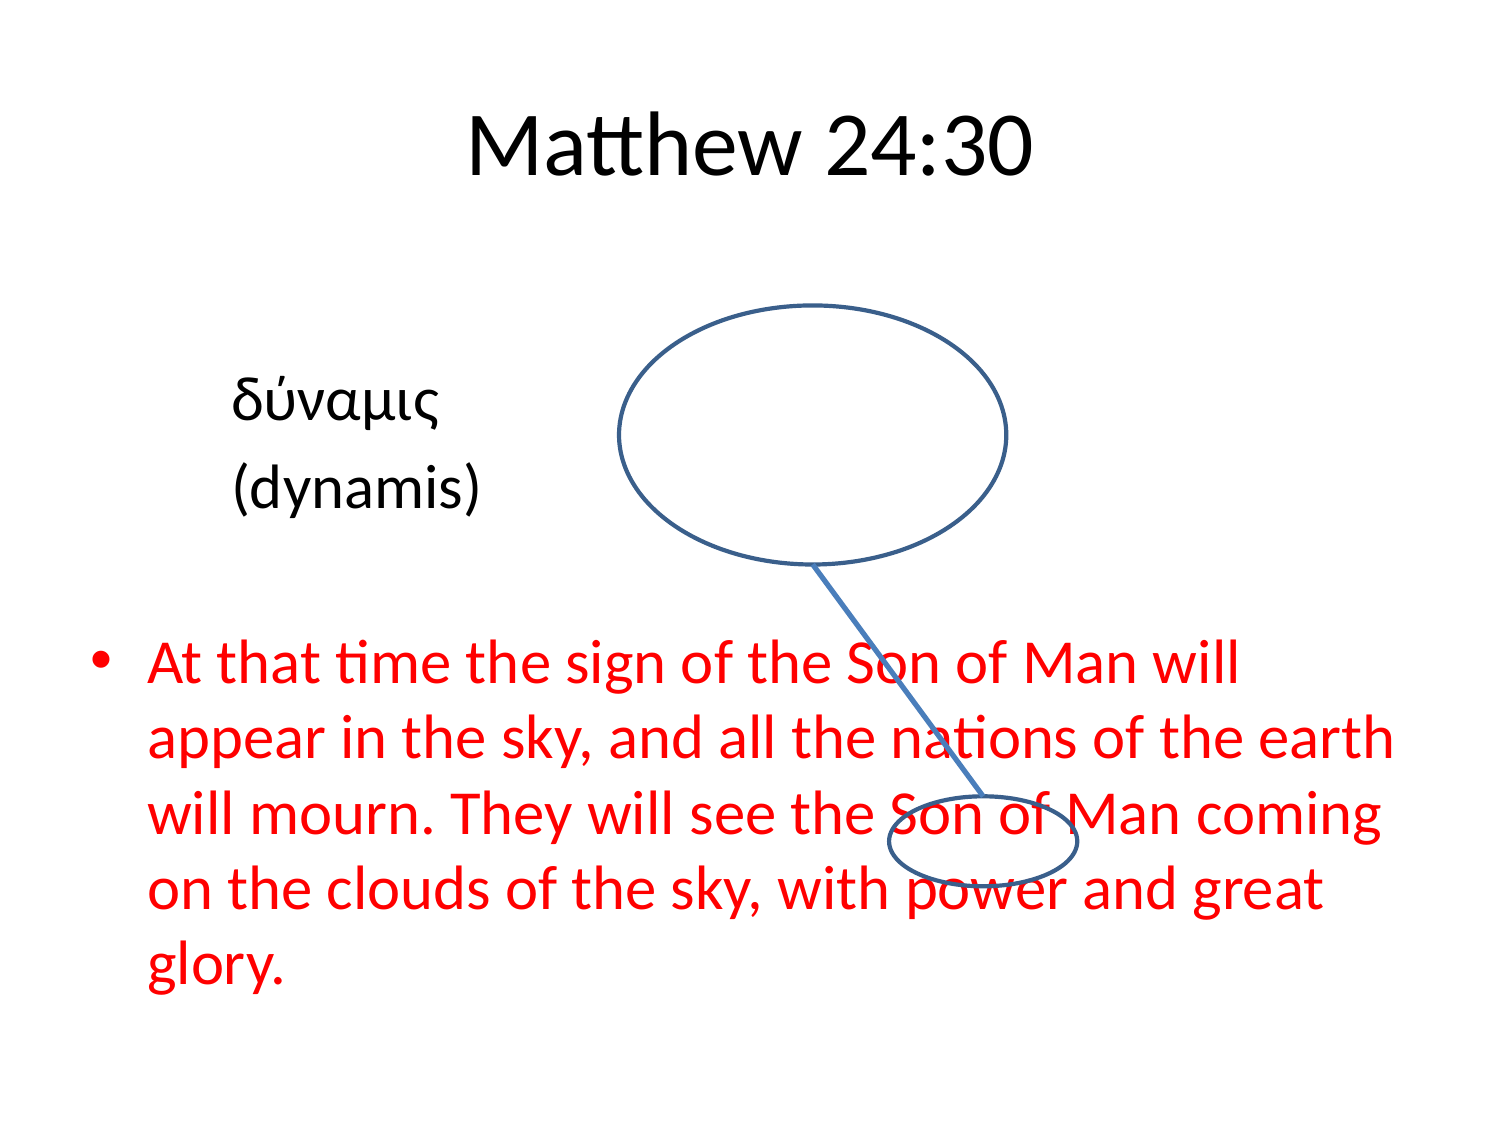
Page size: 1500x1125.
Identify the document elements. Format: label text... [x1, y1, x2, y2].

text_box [812, 564, 984, 797]
text_box [616, 303, 1009, 567]
text_box [886, 794, 1080, 889]
title Matthew 24:30 [75, 45, 1425, 233]
list δύναμις (dynamis) At that time the sign of the Son of Man will appear in the sky, and all the nations of the earth will mourn. They will see the Son of Man coming on the clouds of the sky, with power and great glory. [75, 262, 1425, 1005]
